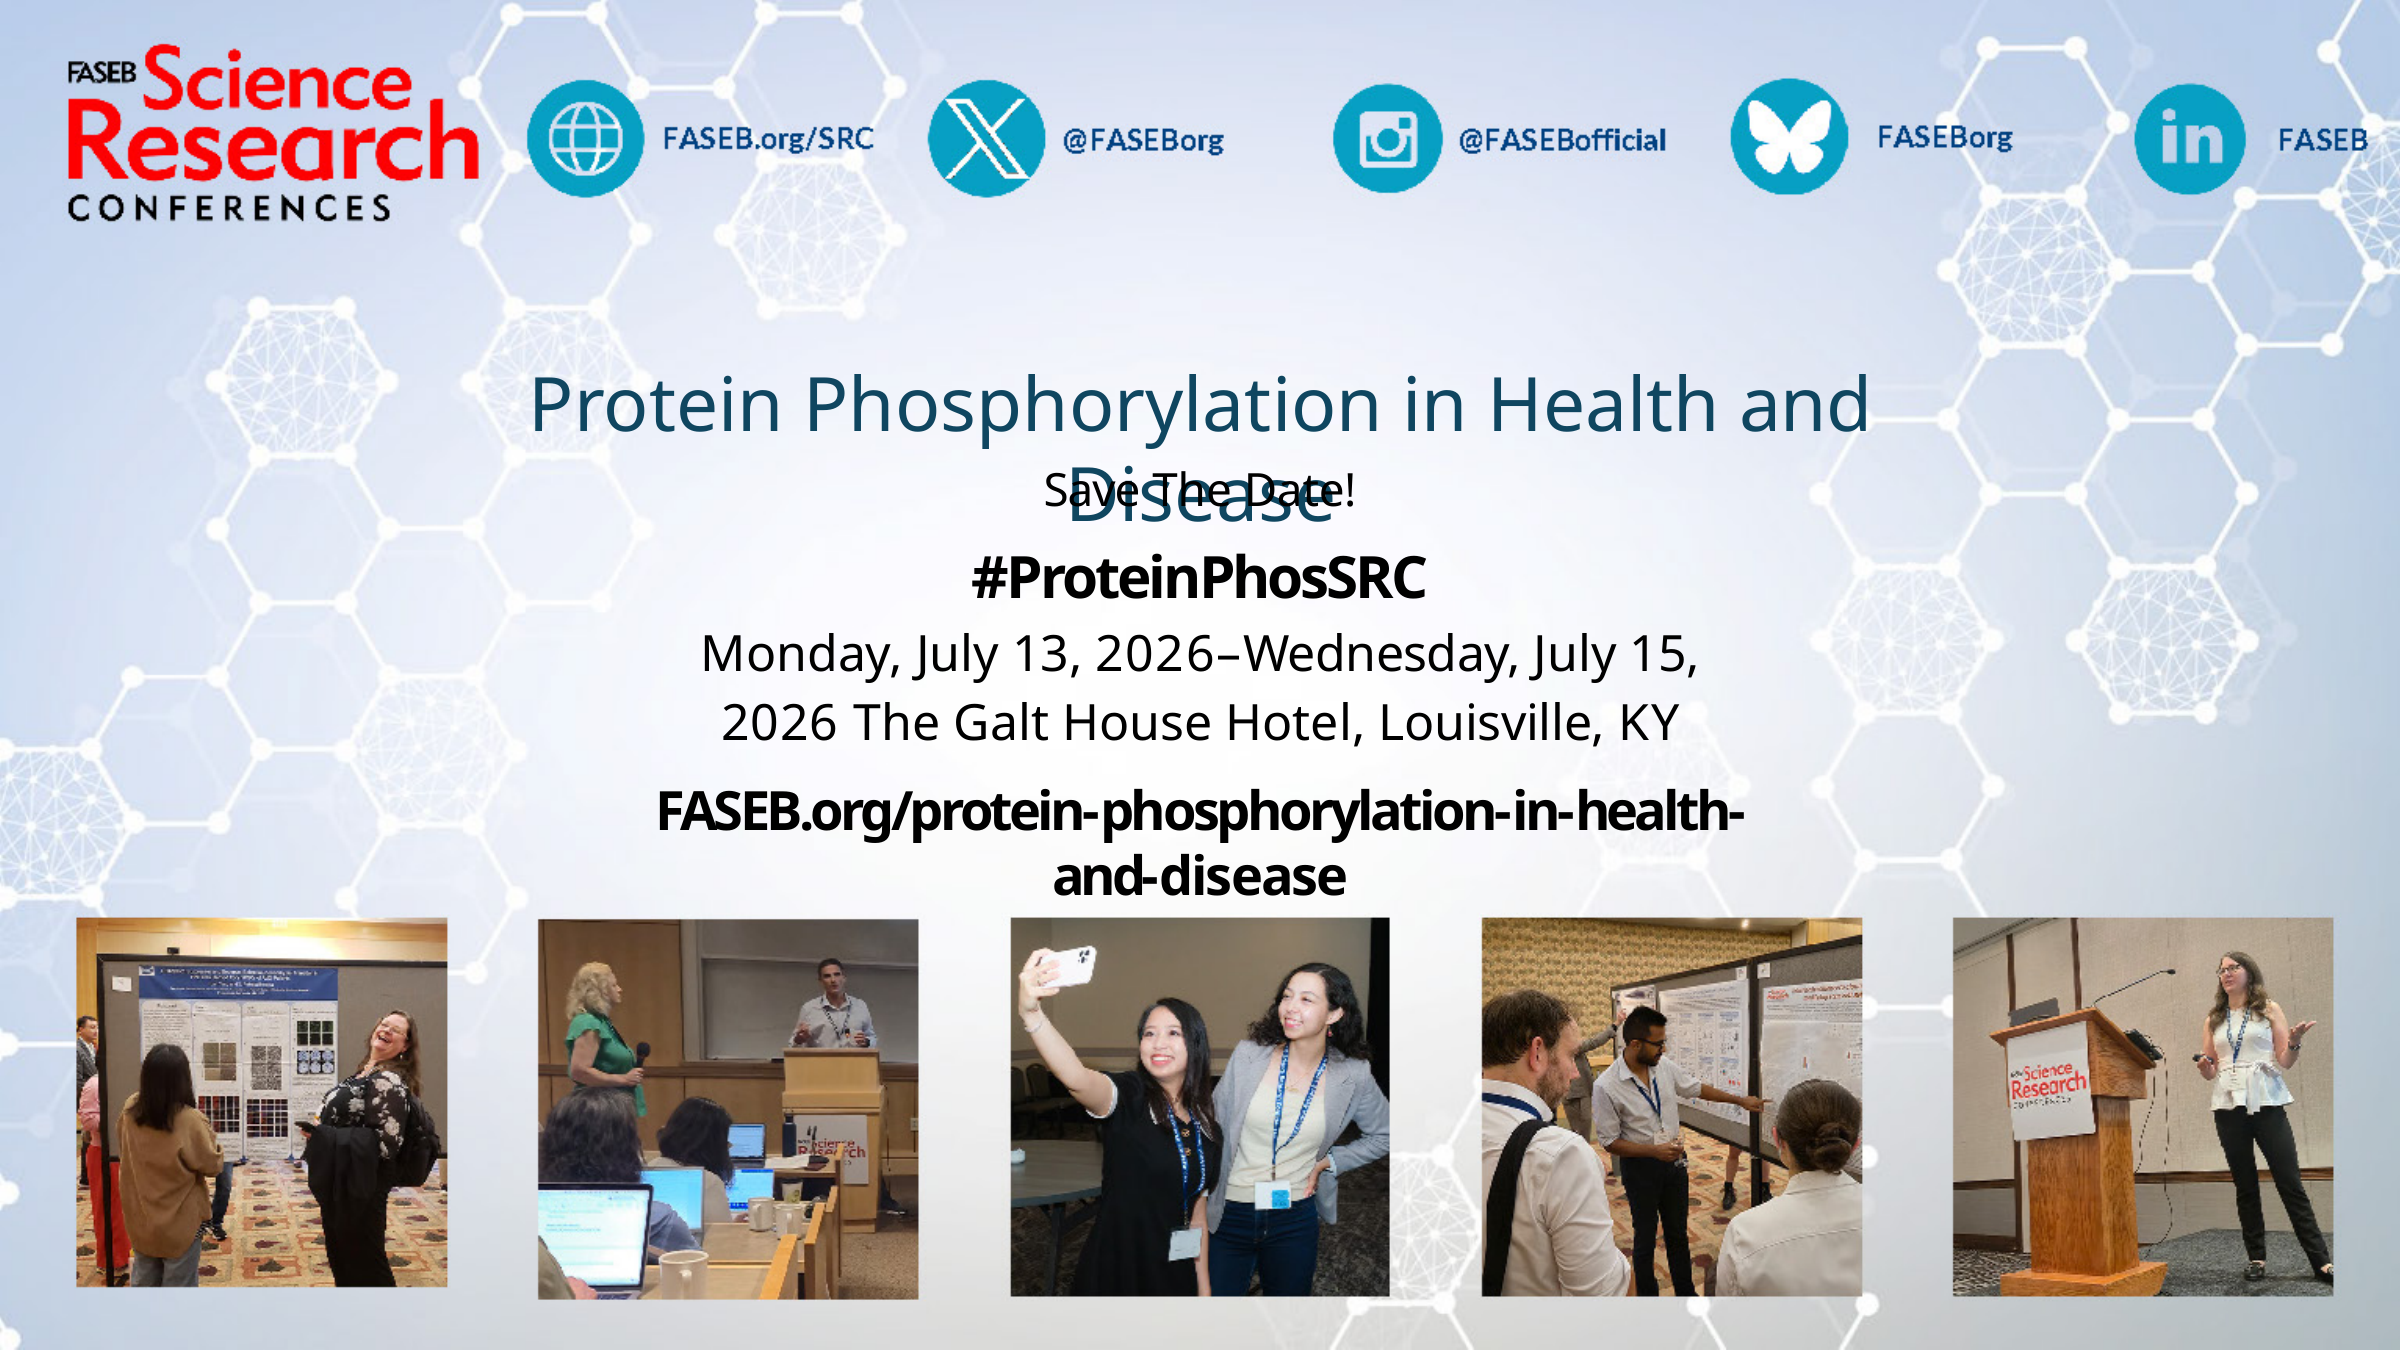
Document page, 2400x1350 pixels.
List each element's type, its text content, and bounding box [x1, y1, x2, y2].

picture [0, 0, 2400, 1350]
title Protein Phosphorylation in Health and Disease [433, 353, 1967, 582]
text_box Save The Date! #ProteinPhosSRC Monday, July 13, 2026–Wednesday, July 15, 2026 The Galt House Hotel, Louisville, KY FASEB.org/protein-phosphorylation-in-health-and-disease [493, 439, 1907, 907]
